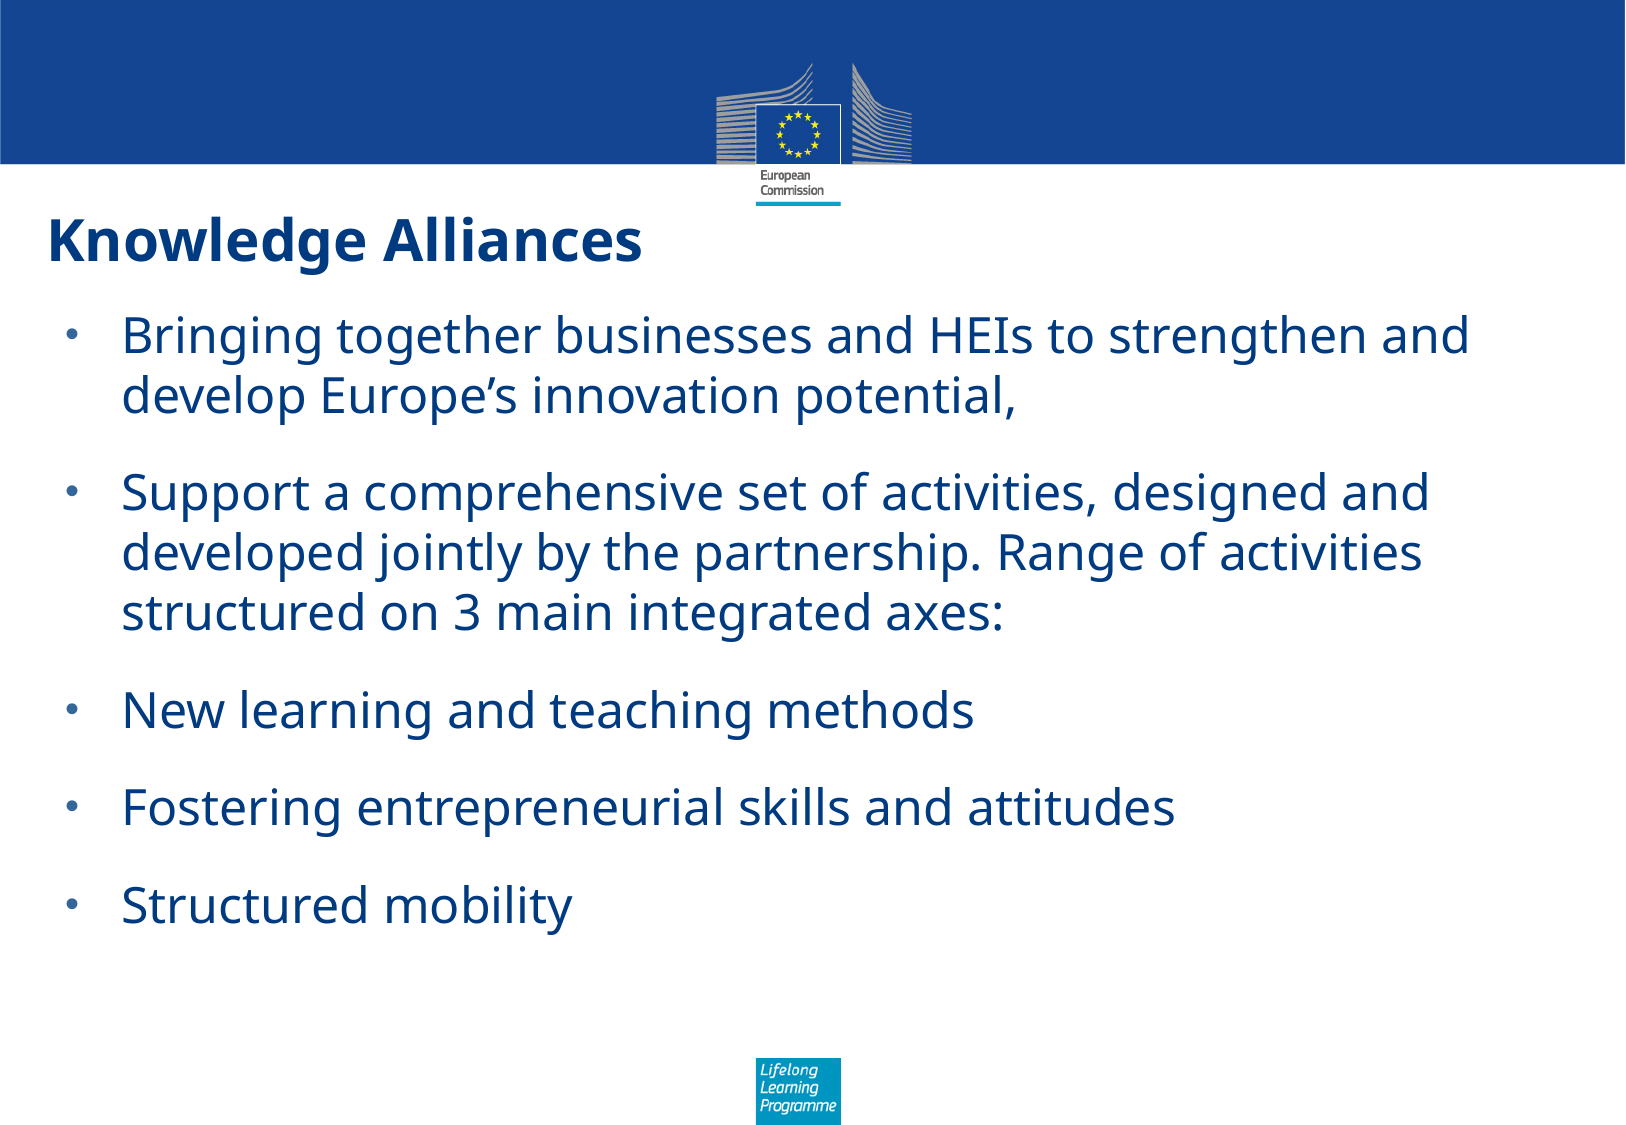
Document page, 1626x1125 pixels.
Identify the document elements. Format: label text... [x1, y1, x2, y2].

picture [775, 1086, 782, 1093]
picture [826, 1102, 834, 1111]
title Knowledge Alliances [30, 195, 1586, 305]
picture [785, 1102, 792, 1109]
picture [0, 0, 1625, 1125]
list Bringing together businesses and HEIs to strengthen and develop Europe’s innovation potential, Support a comprehensive set of activities, designed and developed jointly by the partnership. Range of activities structured on 3 main integrated axes: New learning and teaching methods Fostering entrepreneurial skills and attitudes Structured mobility [49, 295, 1544, 1006]
picture [780, 1104, 788, 1113]
picture [810, 1070, 816, 1078]
